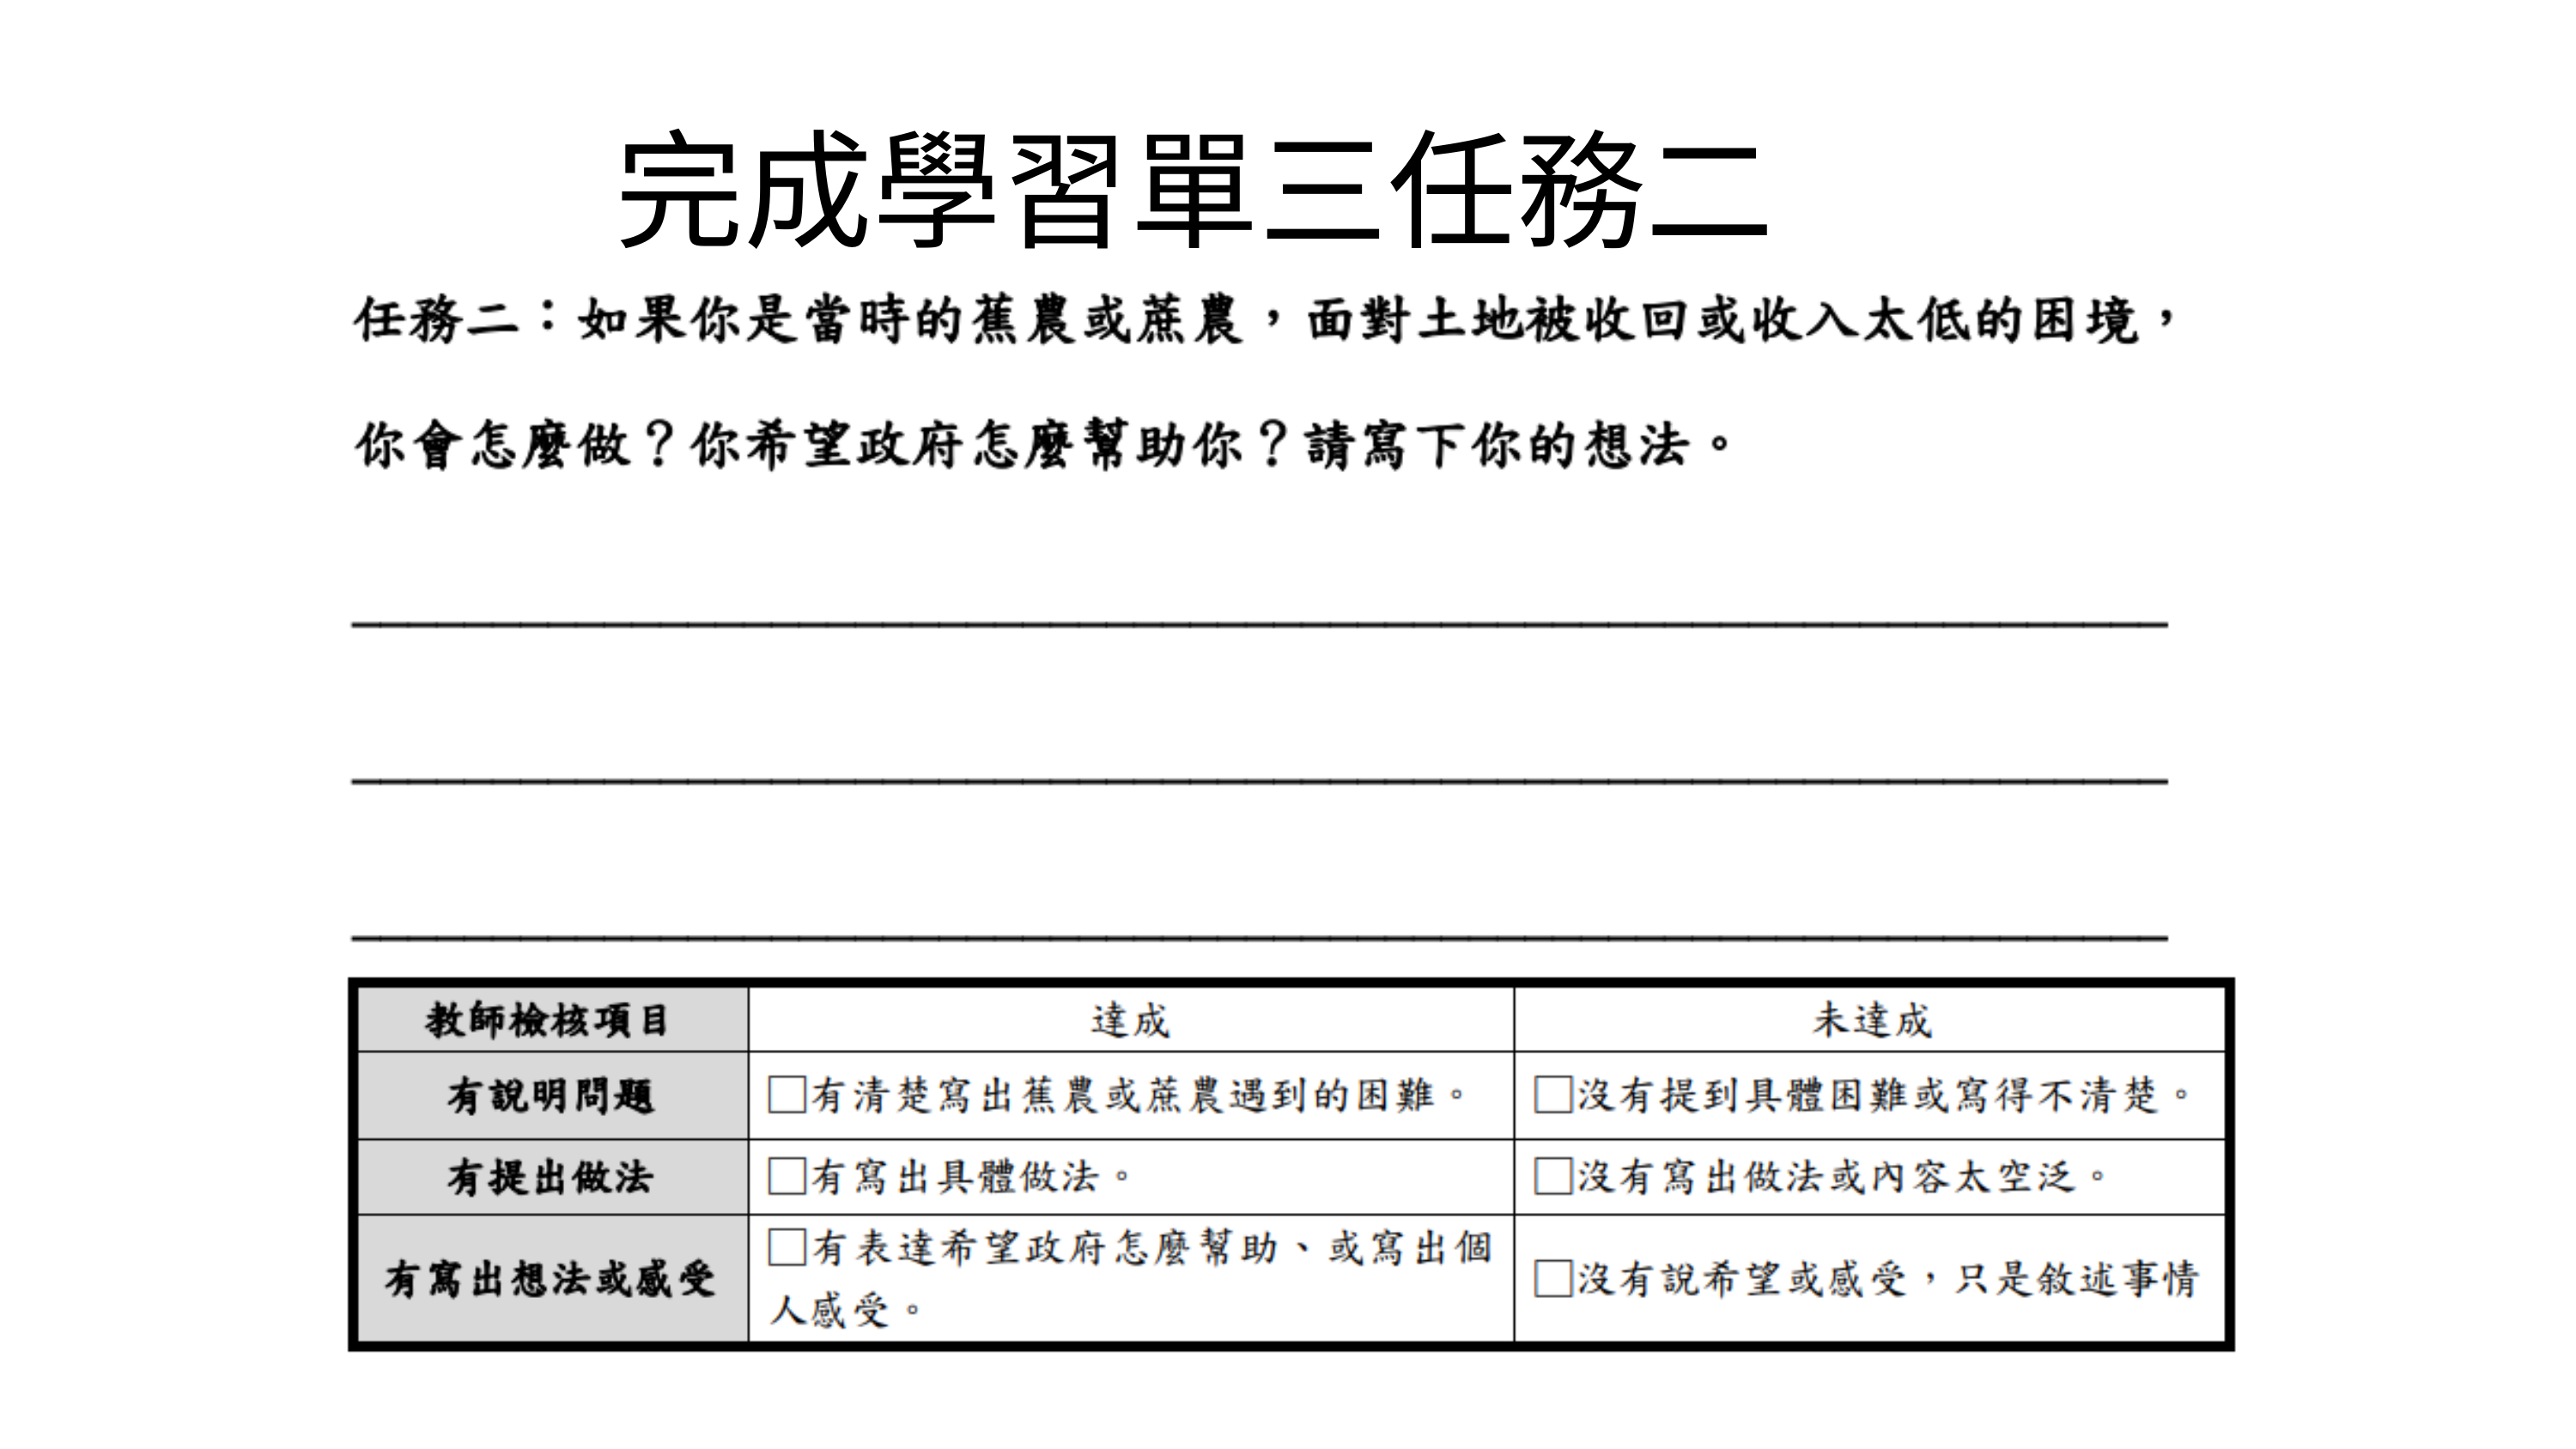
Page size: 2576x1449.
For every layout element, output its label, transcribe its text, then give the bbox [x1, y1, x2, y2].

text_box [315, 264, 2261, 1379]
text_box 完成學習單三任務二 [107, 47, 2281, 264]
